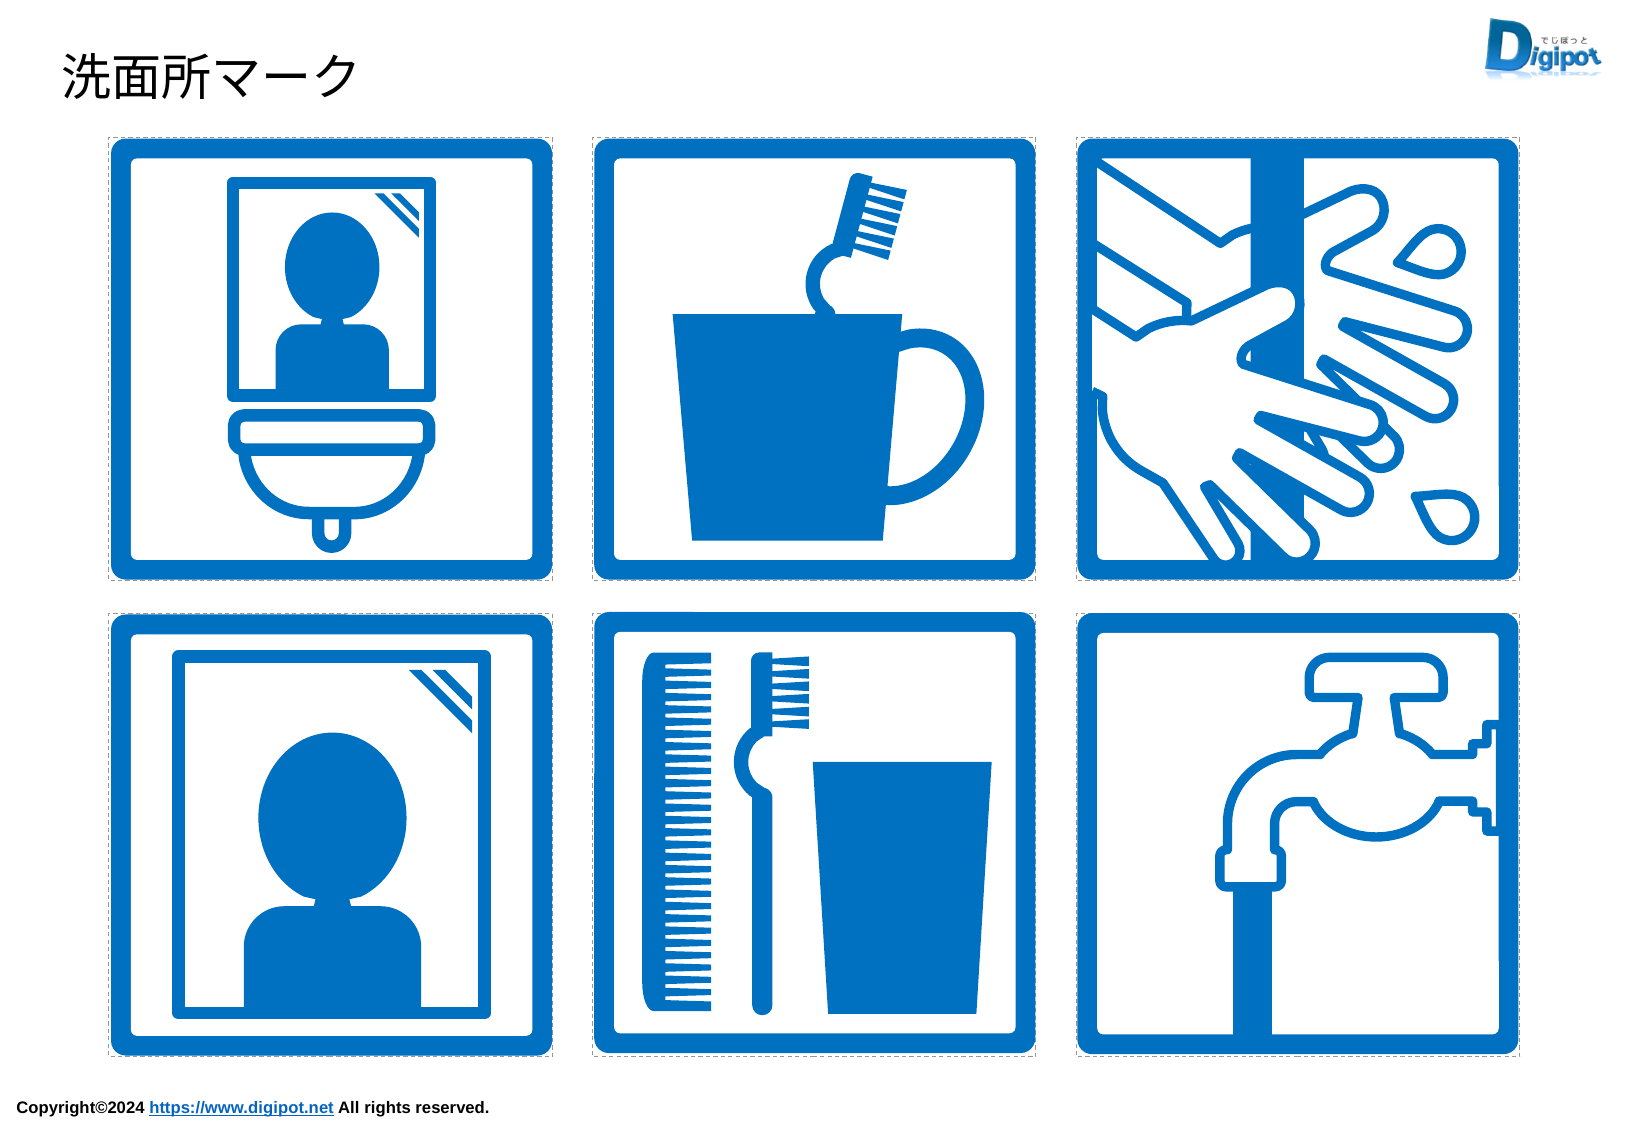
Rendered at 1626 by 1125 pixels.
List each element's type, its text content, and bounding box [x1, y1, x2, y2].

picture [1485, 18, 1602, 82]
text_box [594, 138, 1036, 580]
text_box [111, 614, 553, 1056]
text_box 洗面所マーク [46, 38, 377, 113]
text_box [111, 138, 553, 580]
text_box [1077, 138, 1519, 580]
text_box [1077, 613, 1519, 1055]
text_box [594, 612, 1036, 1054]
